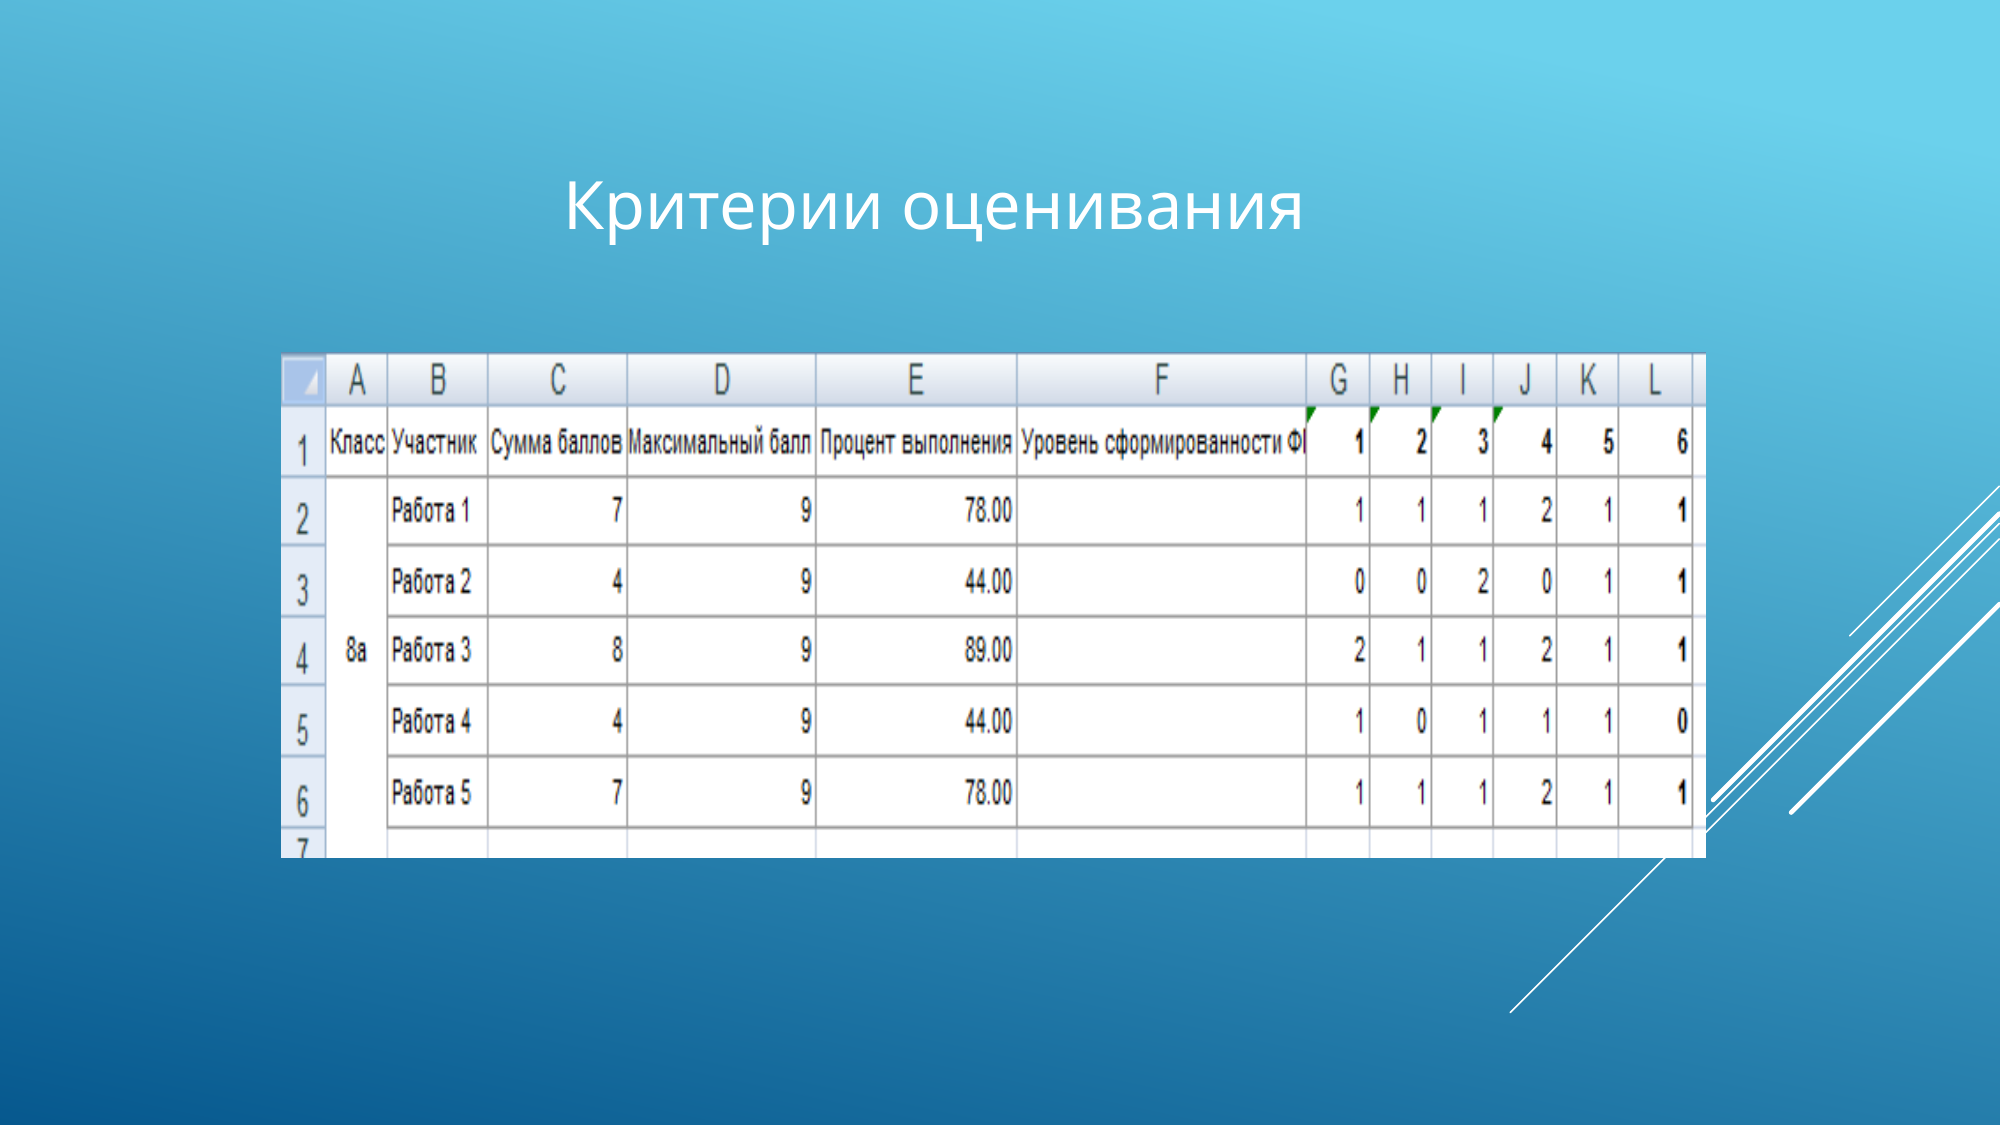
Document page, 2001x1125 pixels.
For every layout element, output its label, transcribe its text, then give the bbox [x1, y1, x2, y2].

text_box Критерии оценивания [548, 155, 1322, 251]
picture [280, 352, 1706, 859]
